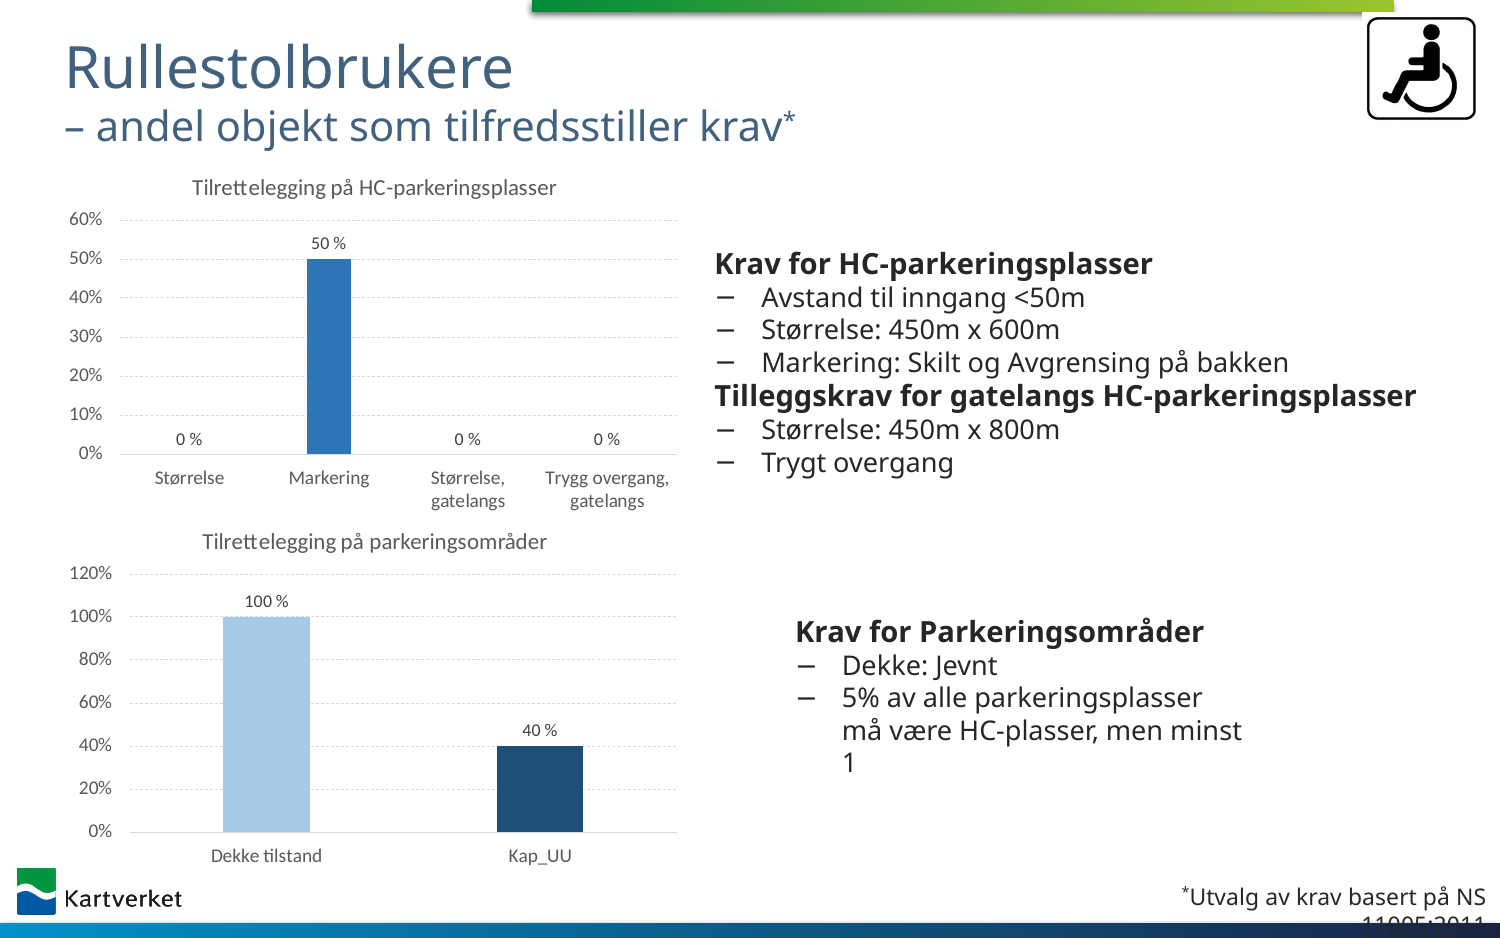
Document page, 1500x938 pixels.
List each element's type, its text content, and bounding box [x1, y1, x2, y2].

picture [62, 520, 688, 874]
text_box *Utvalg av krav basert på NS 11005:2011 [1068, 873, 1500, 938]
picture [1362, 12, 1481, 126]
picture [62, 166, 688, 519]
text_box Krav for Parkeringsområder Dekke: Jevnt 5% av alle parkeringsplasser må være HC-plasser, men minst 1 [780, 605, 1261, 786]
text_box Krav for HC-parkeringsplasser Avstand til inngang <50m Størrelse: 450m x 600m Markering: Skilt og Avgrensing på bakken Tilleggskrav for gatelangs HC-parkeringsplasser Størrelse: 450m x 800m Trygt overgang [699, 237, 1433, 485]
text_box Rullestolbrukere – andel objekt som tilfredsstiller krav* [49, 25, 1431, 158]
